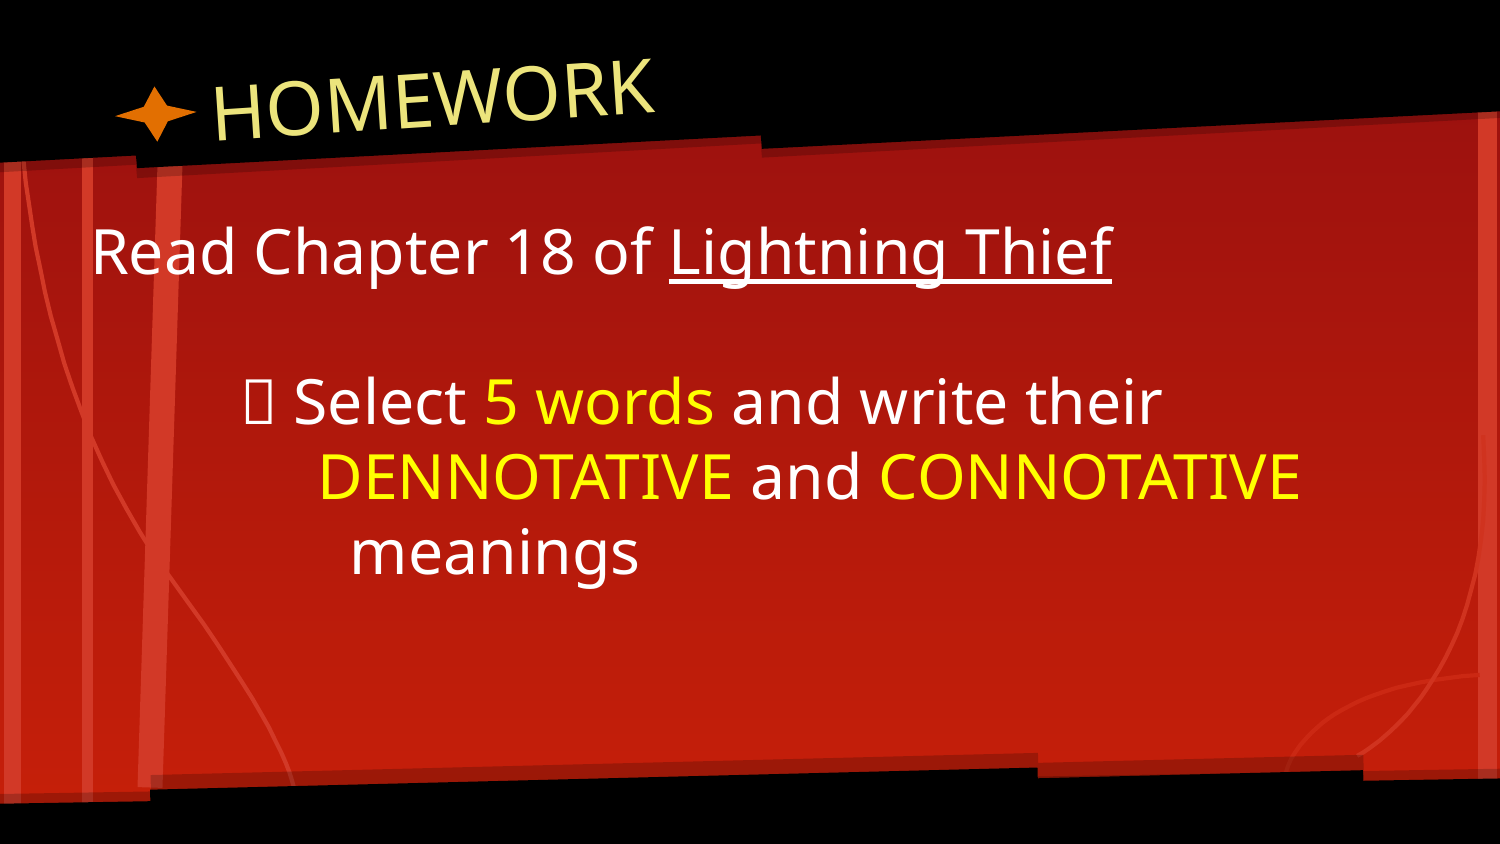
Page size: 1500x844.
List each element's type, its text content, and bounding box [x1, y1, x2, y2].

list Read Chapter 18 of Lightning Thief  Select 5 words and write their DENNOTATIVE and CONNOTATIVE meanings [75, 196, 1425, 754]
title HOMEWORK [191, 0, 1500, 183]
